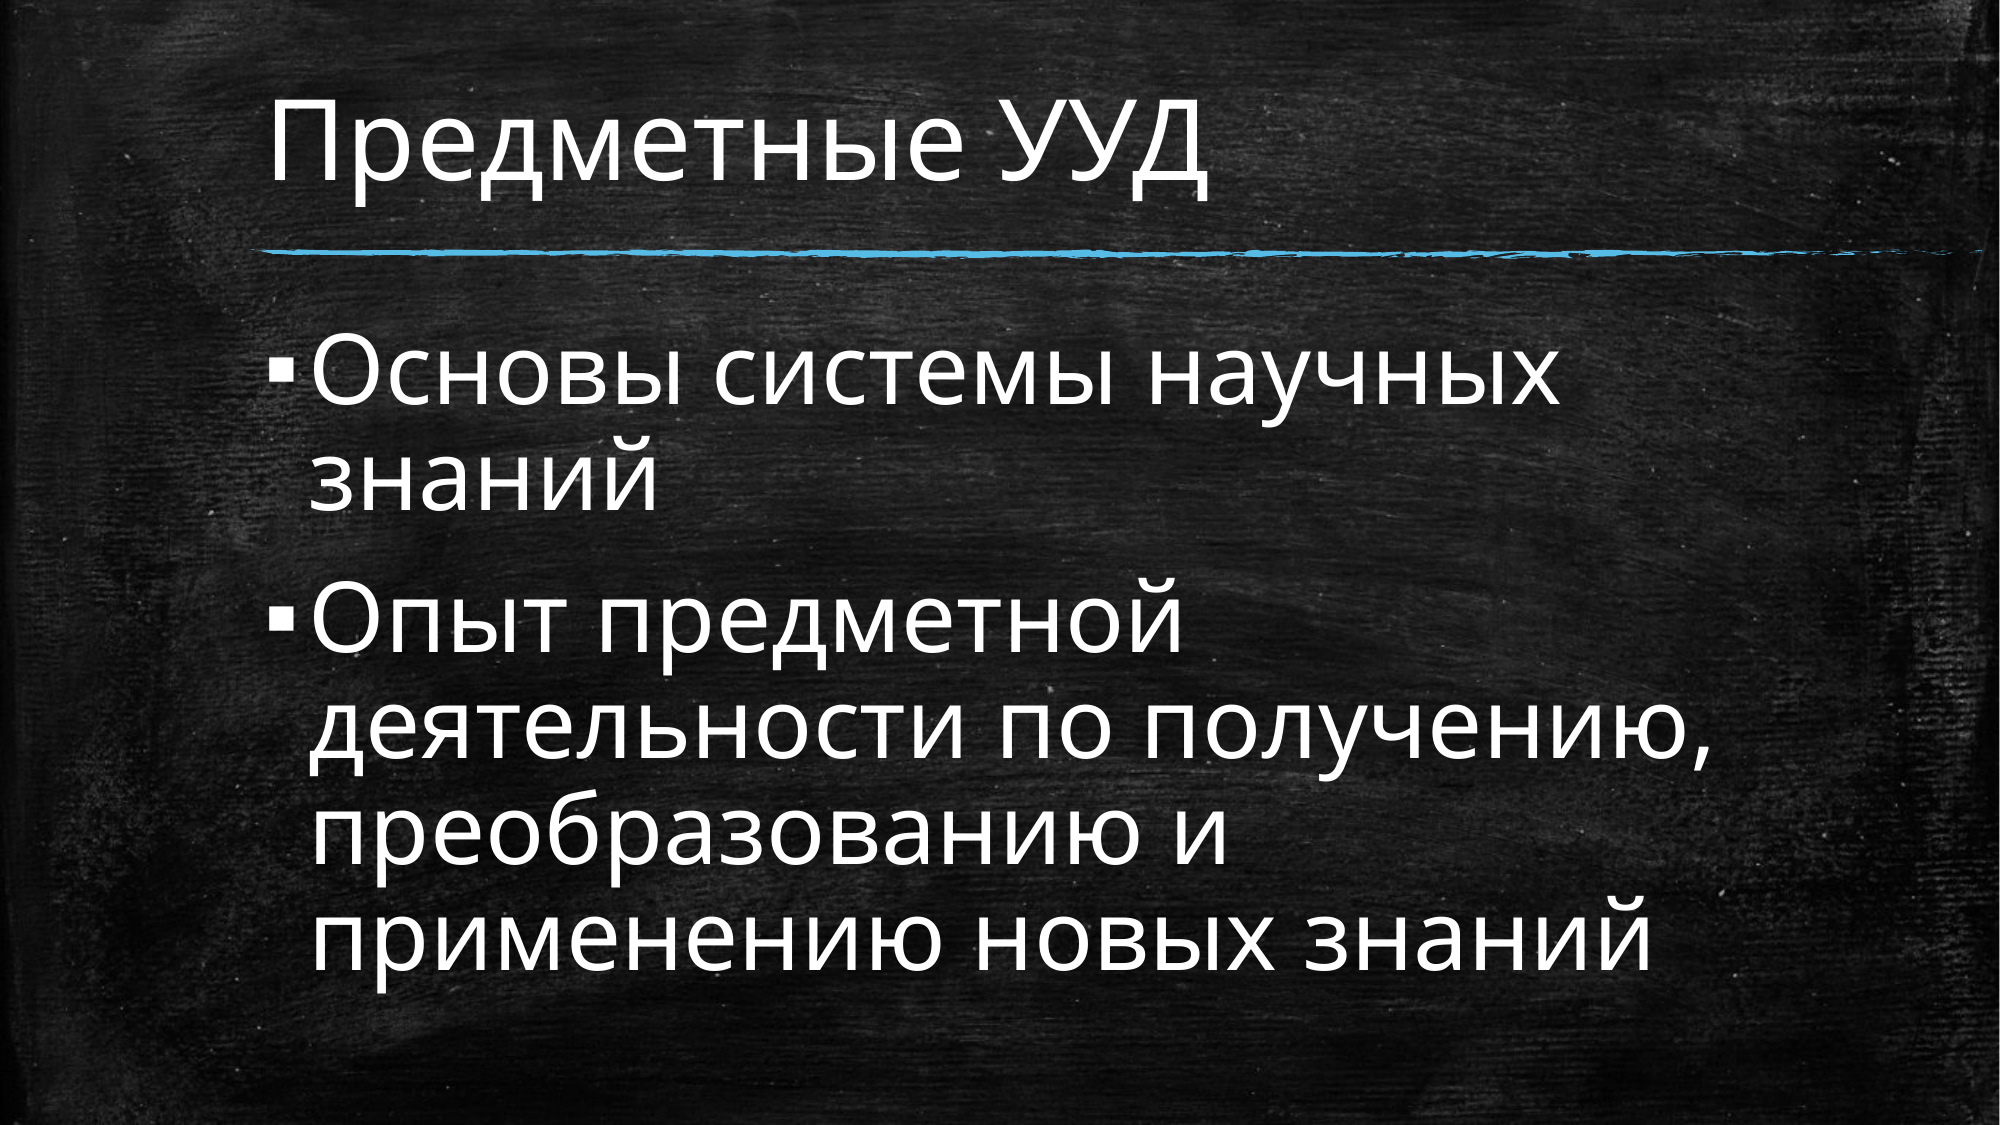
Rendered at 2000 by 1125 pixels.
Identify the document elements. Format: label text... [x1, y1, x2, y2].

title Предметные УУД [249, 45, 1750, 213]
list Основы системы научных знаний Опыт предметной деятельности по получению, преобразованию и применению новых знаний [249, 312, 1750, 1013]
